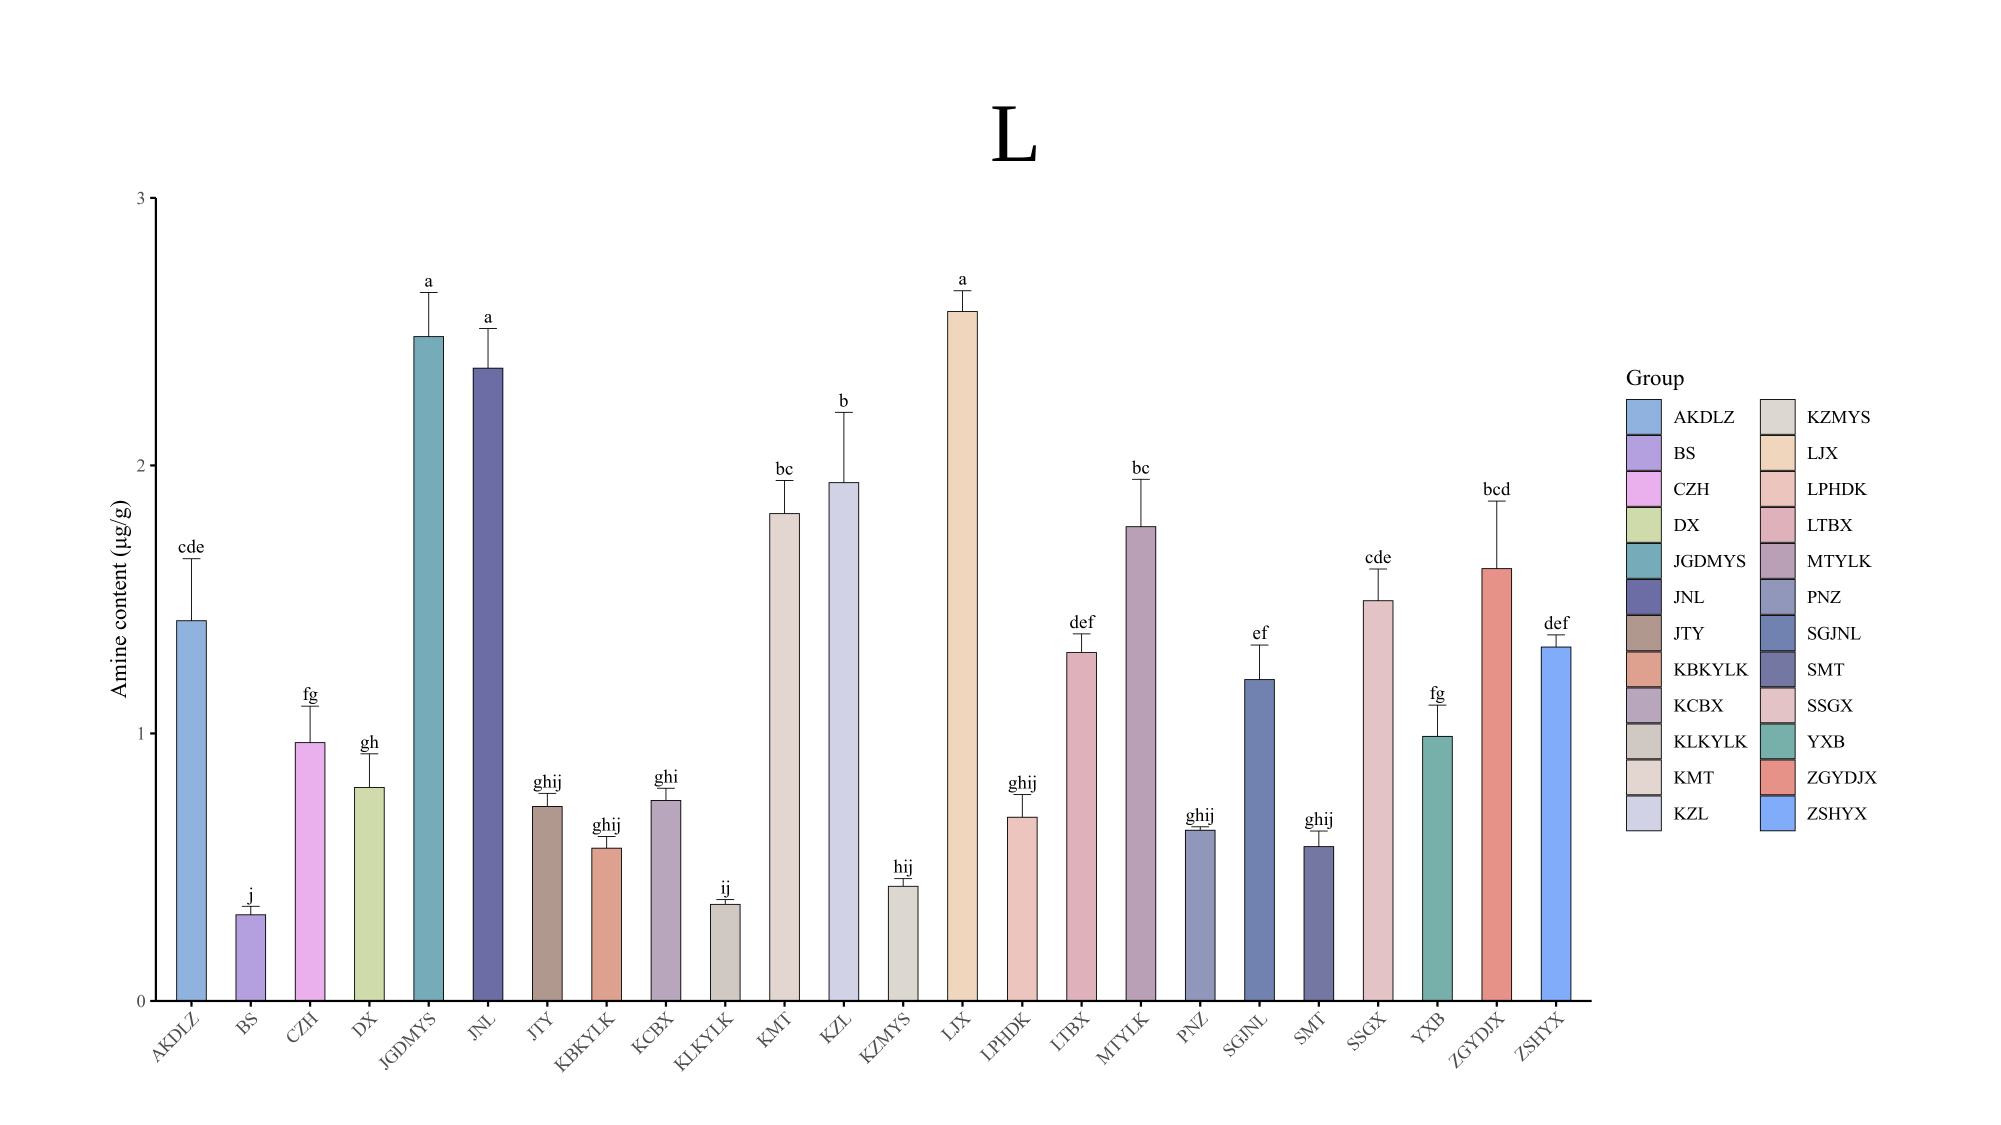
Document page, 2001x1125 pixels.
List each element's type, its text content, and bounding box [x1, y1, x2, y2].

picture [99, 186, 1901, 1088]
title L [265, 12, 1766, 186]
